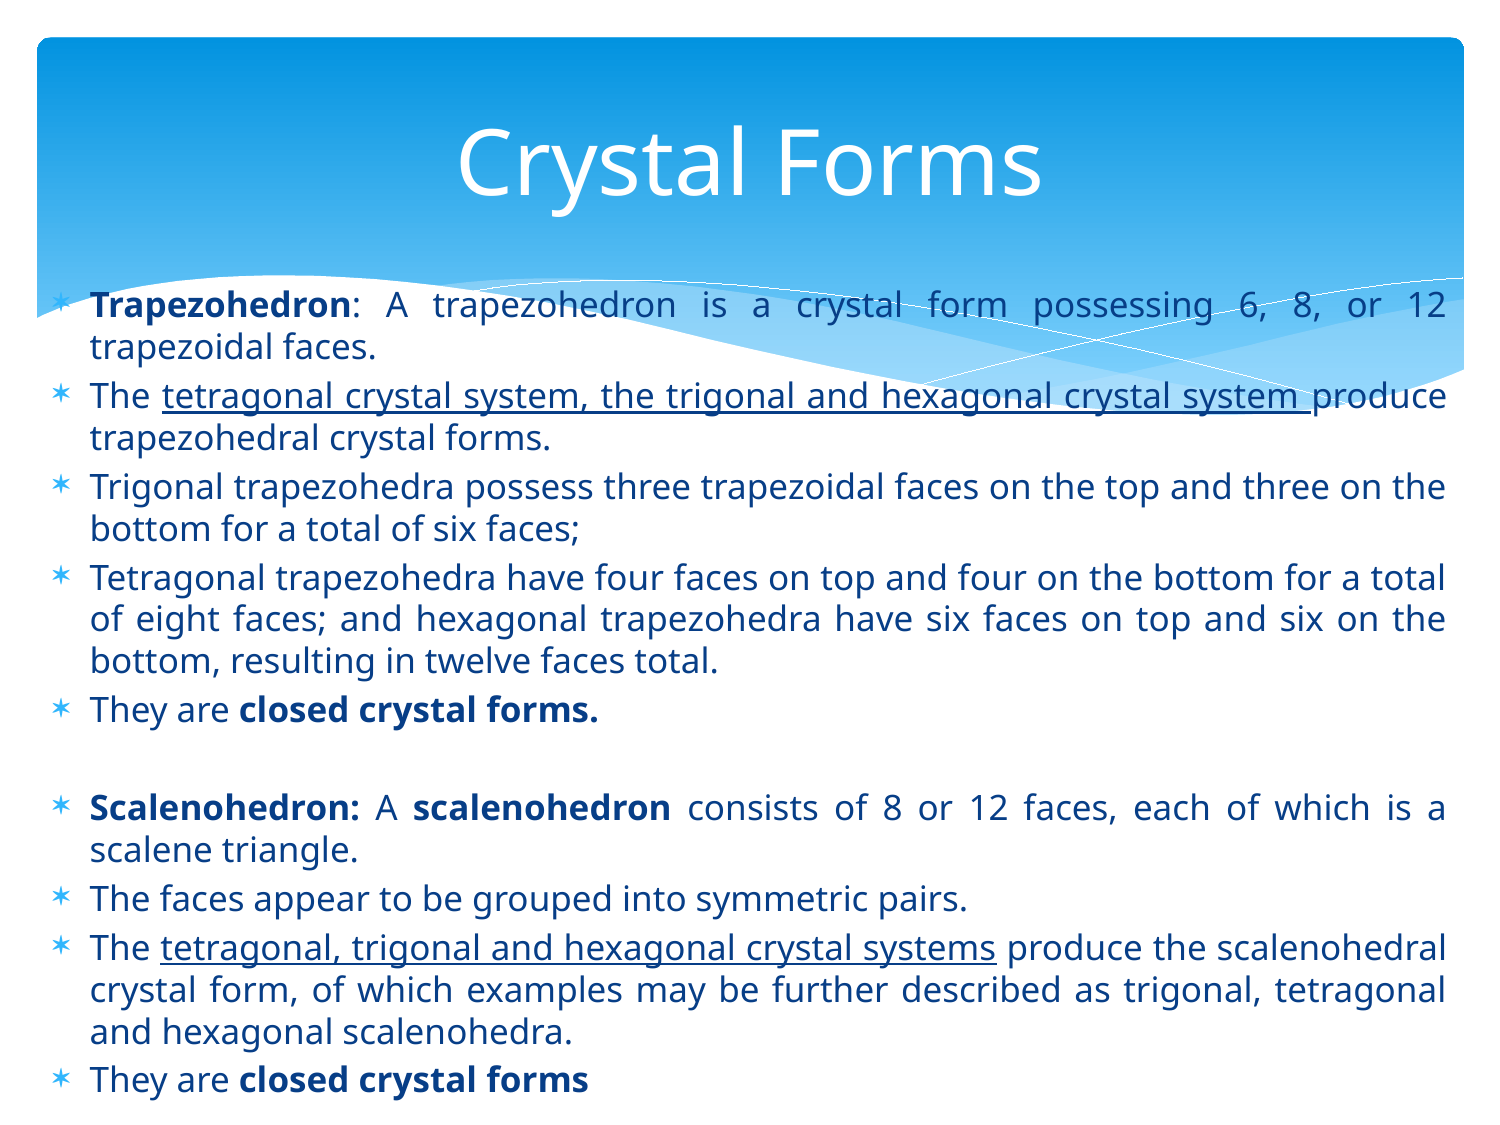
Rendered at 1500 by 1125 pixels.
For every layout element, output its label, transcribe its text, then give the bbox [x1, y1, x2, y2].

list Trapezohedron: A trapezohedron is a crystal form possessing 6, 8, or 12 trapezoidal faces. The tetragonal crystal system, the trigonal and hexagonal crystal system produce trapezohedral crystal forms. Trigonal trapezohedra possess three trapezoidal faces on the top and three on the bottom for a total of six faces; Tetragonal trapezohedra have four faces on top and four on the bottom for a total of eight faces; and hexagonal trapezohedra have six faces on top and six on the bottom, resulting in twelve faces total. They are closed crystal forms. Scalenohedron: A scalenohedron consists of 8 or 12 faces, each of which is a scalene triangle. The faces appear to be grouped into symmetric pairs. The tetragonal, trigonal and hexagonal crystal systems produce the scalenohedral crystal form, of which examples may be further described as trigonal, tetragonal and hexagonal scalenohedra. They are closed crystal forms [37, 275, 1463, 1113]
title Crystal Forms [75, 55, 1425, 261]
